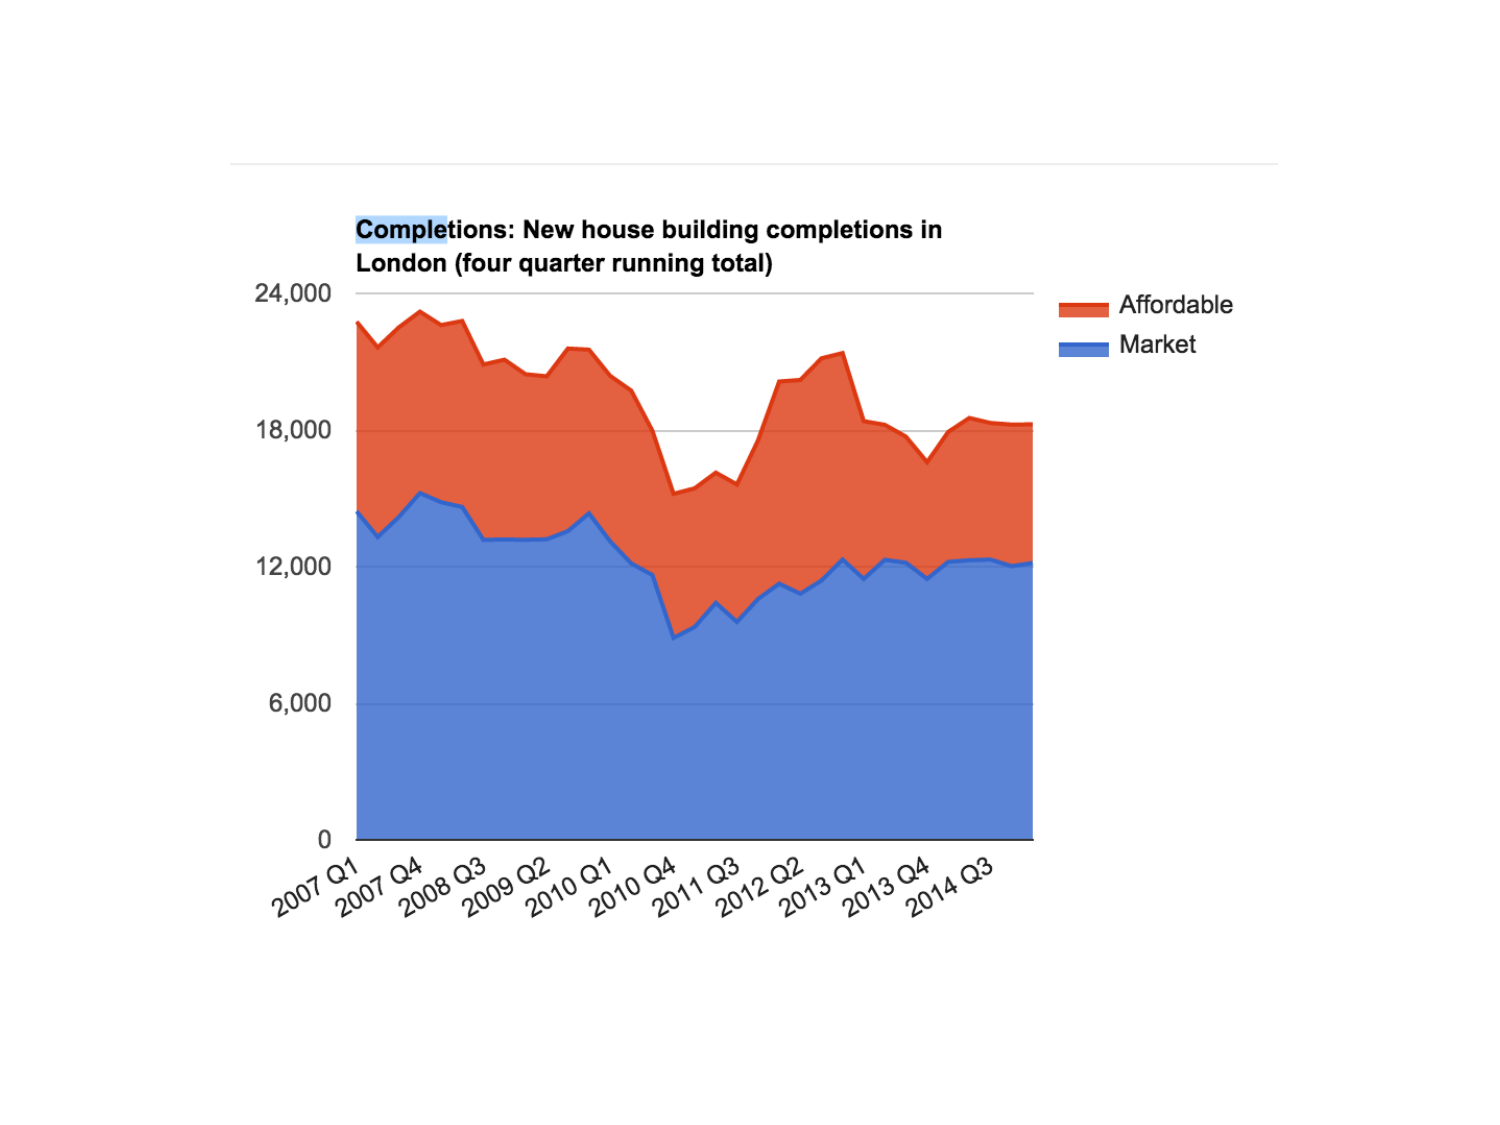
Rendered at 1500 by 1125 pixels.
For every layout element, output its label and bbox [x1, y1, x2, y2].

picture [222, 161, 1278, 964]
